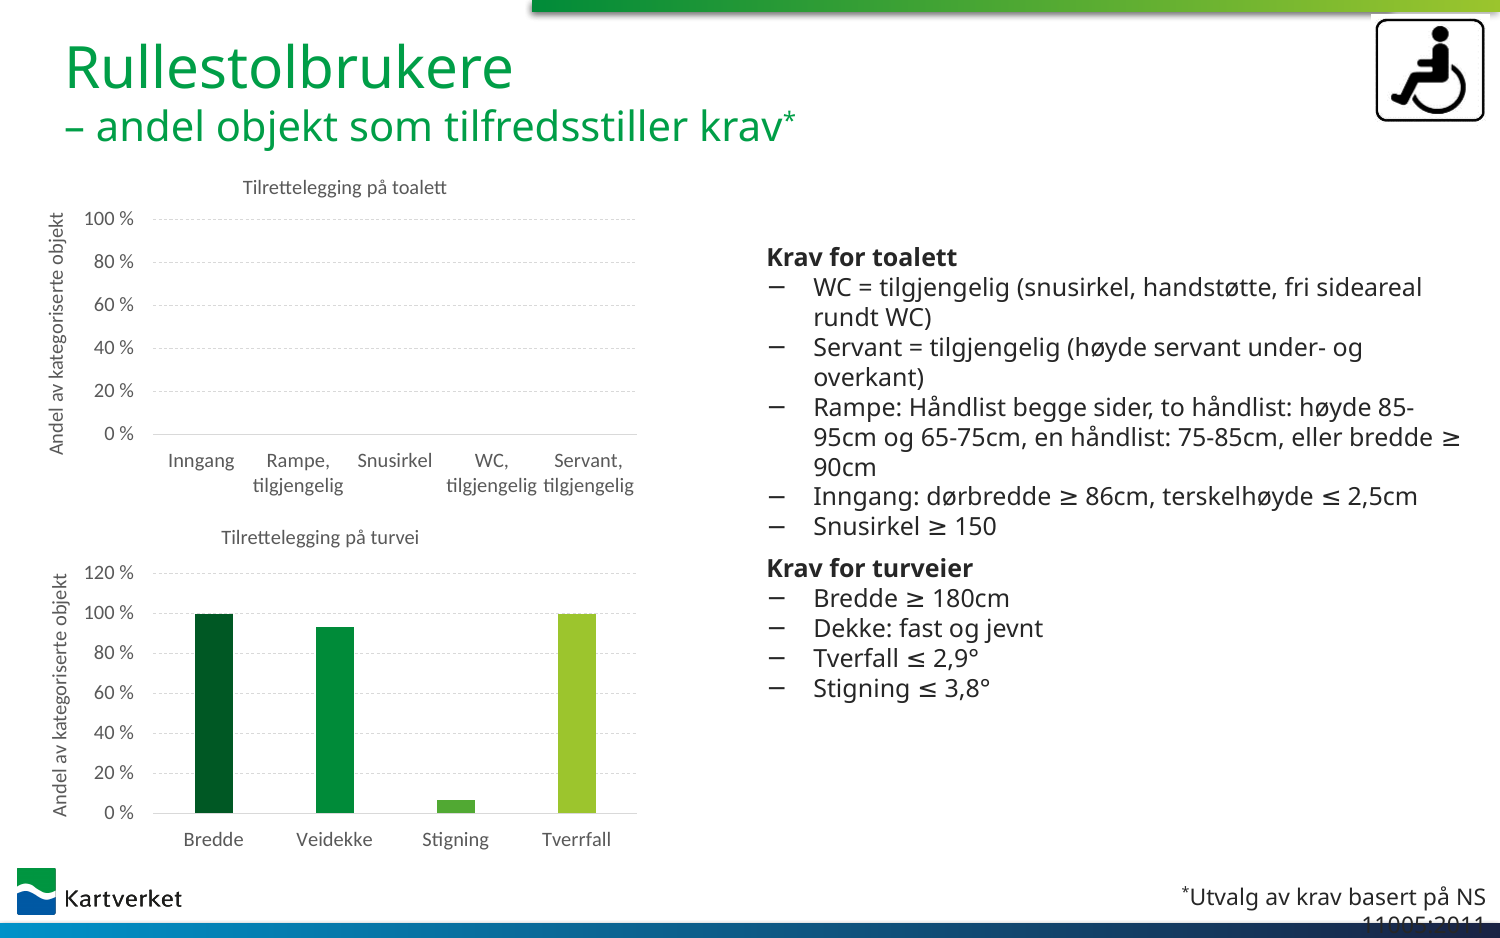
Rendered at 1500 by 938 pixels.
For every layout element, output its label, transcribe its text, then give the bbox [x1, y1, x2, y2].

picture [1371, 13, 1491, 127]
text_box Krav for turveier Bredde ≥ 180cm Dekke: fast og jevnt Tverfall ≤ 2,9° Stigning ≤ 3,8° [751, 545, 1483, 710]
text_box Rullestolbrukere – andel objekt som tilfredsstiller krav* [49, 14, 1431, 158]
text_box Krav for toalett WC = tilgjengelig (snusirkel, handstøtte, fri sideareal rundt WC) Servant = tilgjengelig (høyde servant under- og overkant) Rampe: Håndlist begge sider, to håndlist: høyde 85-95cm og 65-75cm, en håndlist: 75-85cm, eller bredde ≥ 90cm Inngang: dørbredde ≥ 86cm, terskelhøyde ≤ 2,5cm Snusirkel ≥ 150 [751, 234, 1483, 545]
picture [41, 520, 650, 859]
text_box *Utvalg av krav basert på NS 11005:2011 [1068, 873, 1500, 938]
picture [41, 166, 650, 505]
